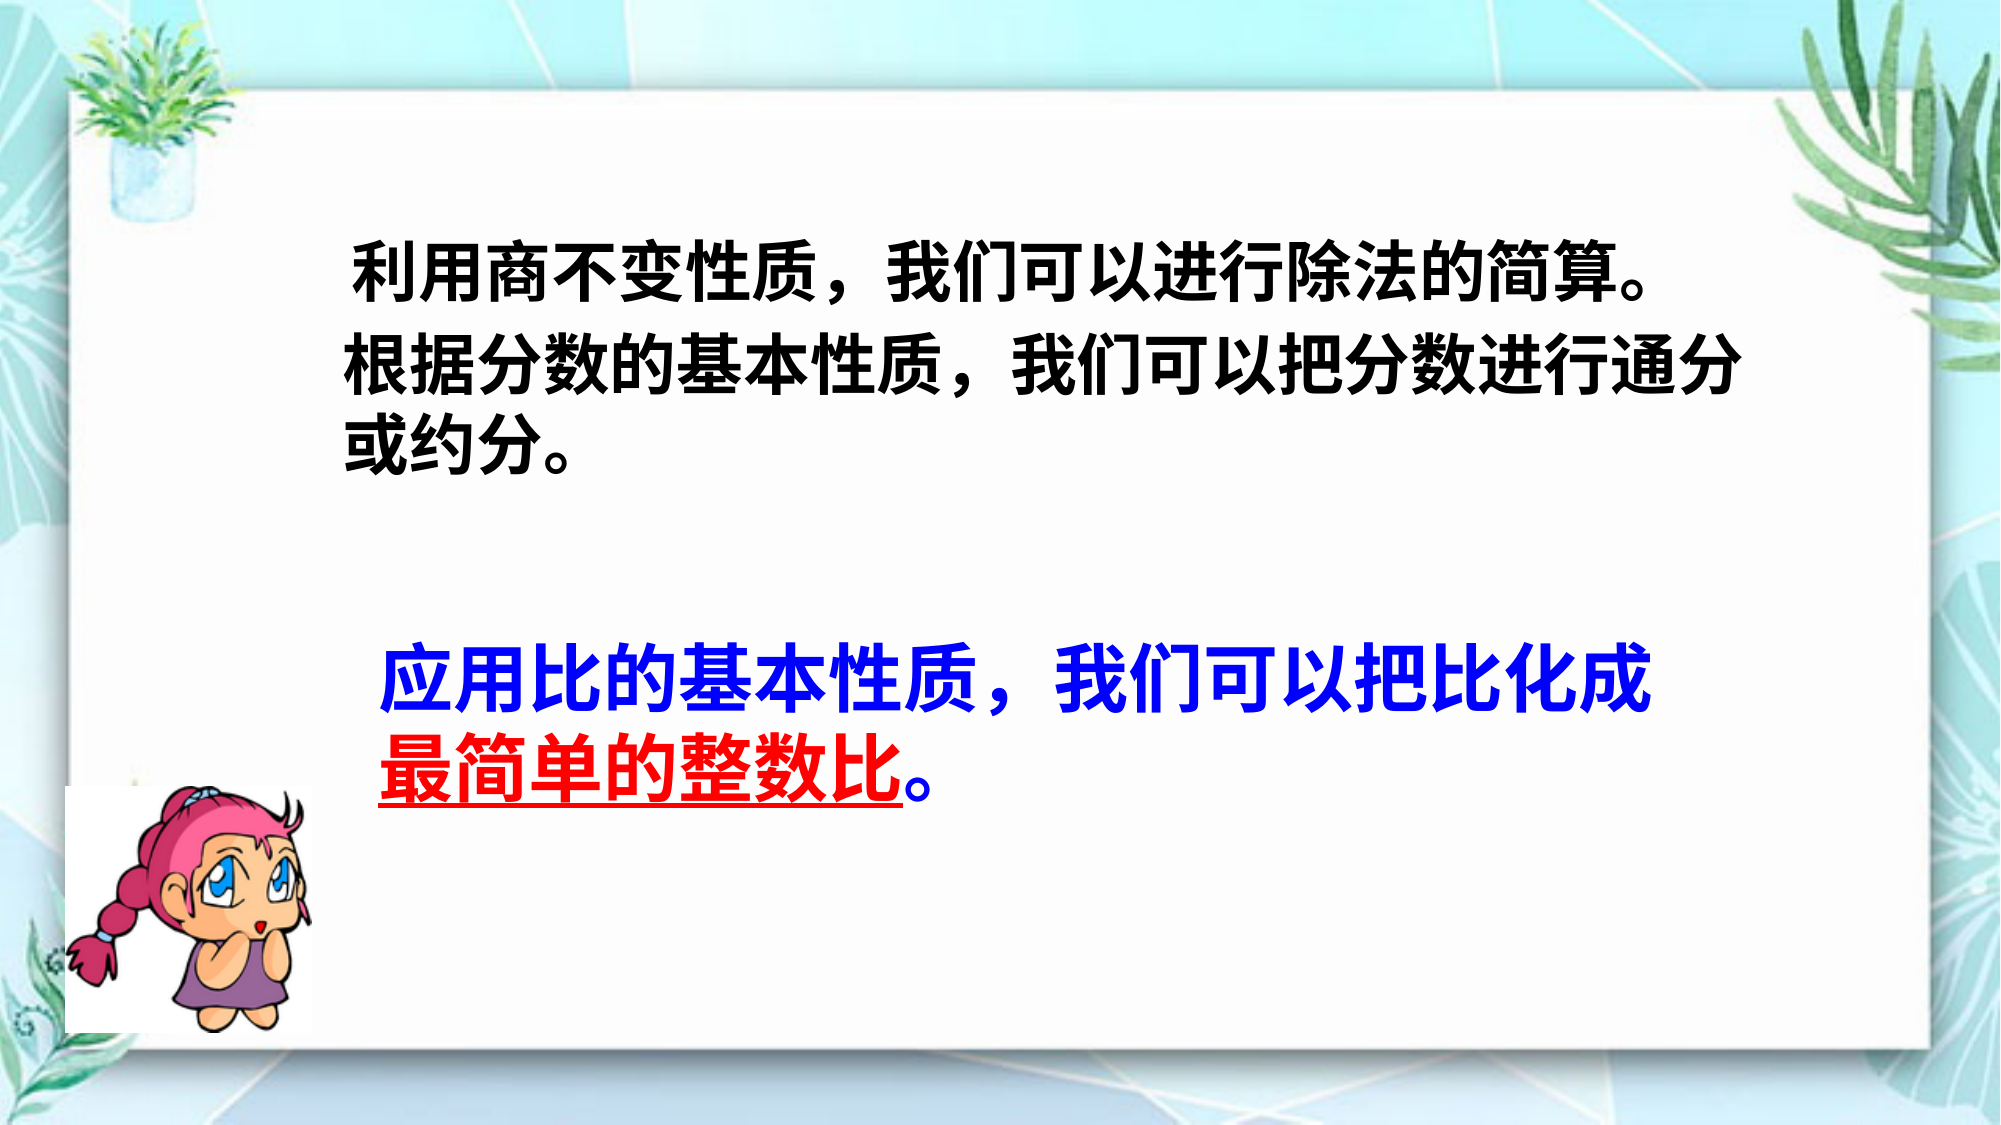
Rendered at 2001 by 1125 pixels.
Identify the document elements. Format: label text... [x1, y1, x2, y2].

text_box 利用商不变性质，我们可以进行除法的简算。 [336, 222, 1702, 318]
text_box 根据分数的基本性质，我们可以把分数进行通分或约分。 [328, 314, 1796, 491]
text_box 应用比的基本性质，我们可以把比化成最简单的整数比。 [363, 624, 1710, 820]
picture [0, 0, 2001, 1125]
